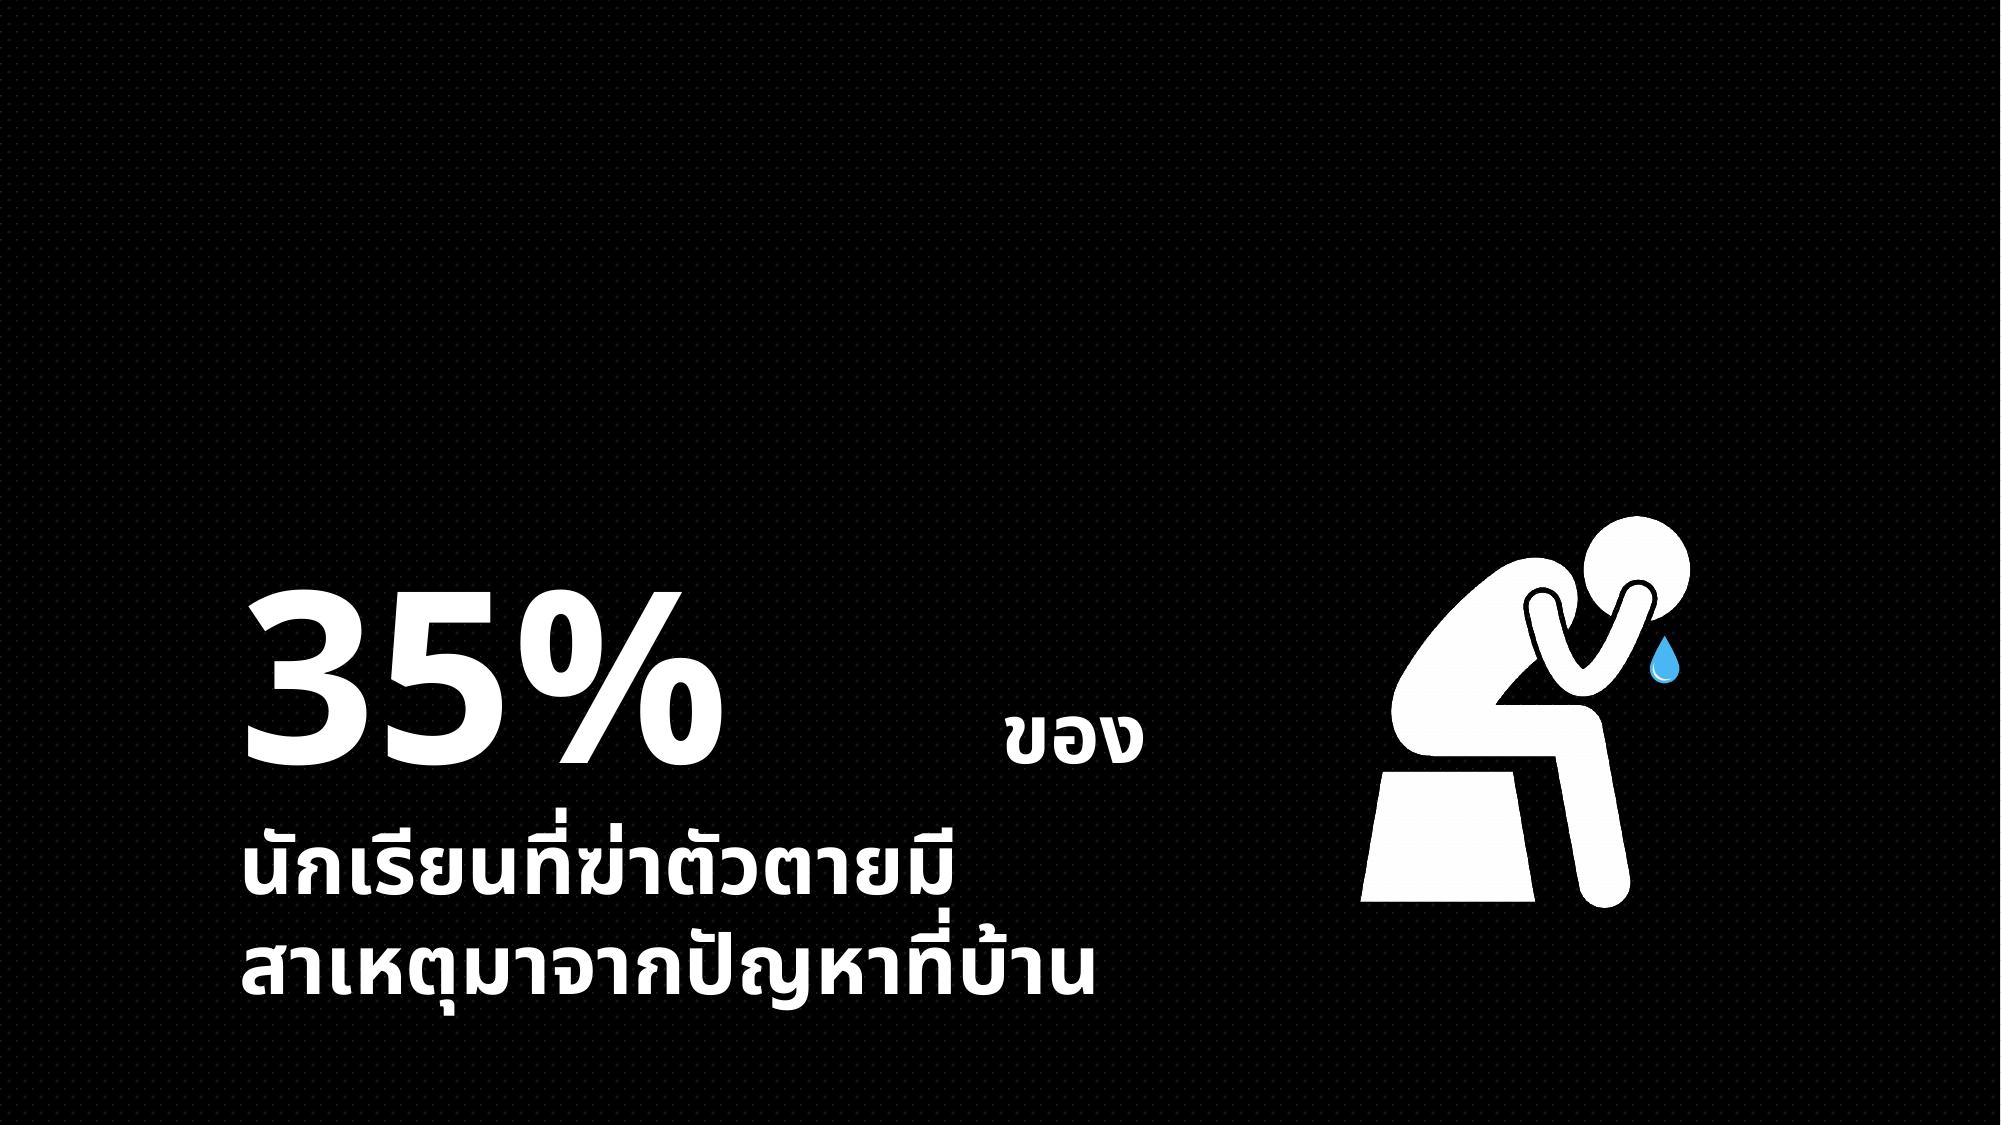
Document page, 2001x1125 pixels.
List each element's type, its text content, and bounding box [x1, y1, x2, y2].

picture [0, 0, 2001, 1125]
text_box 35% ของนักเรียนที่ฆ่าตัวตายมีสาเหตุมาจากปัญหาที่บ้าน [232, 516, 1155, 1019]
